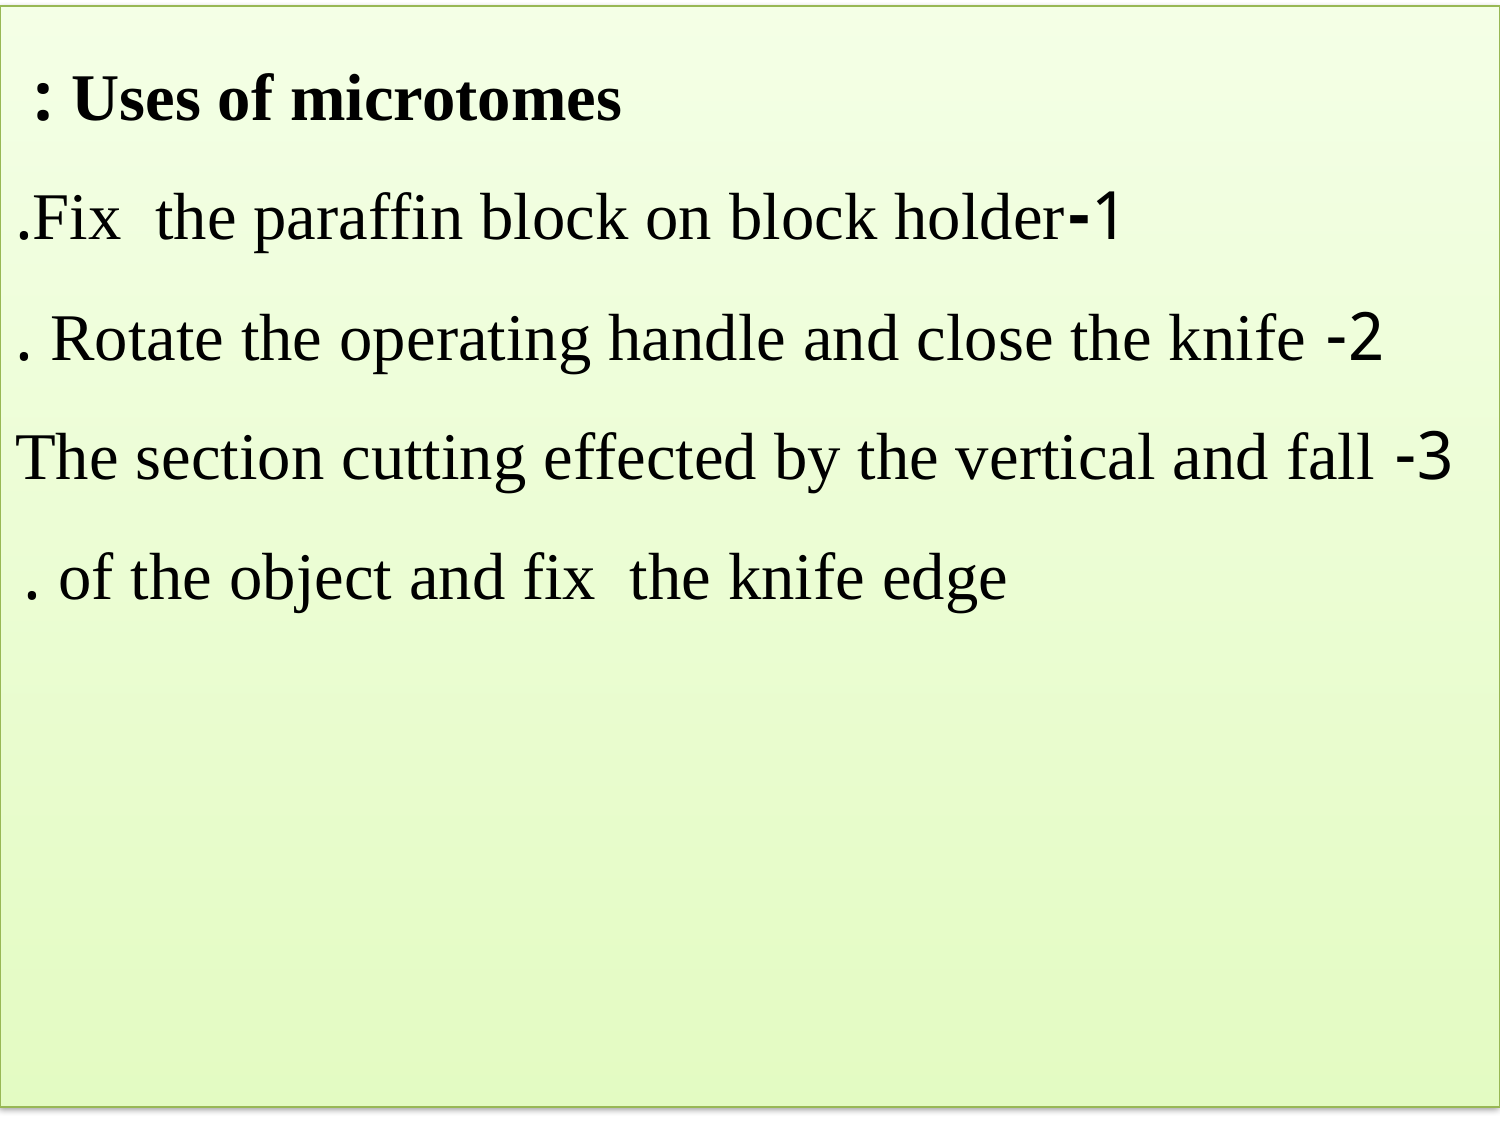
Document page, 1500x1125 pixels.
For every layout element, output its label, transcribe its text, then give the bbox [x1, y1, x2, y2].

text_box Uses of microtomes : 1-Fix the paraffin block on block holder. 2- Rotate the operating handle and close the knife . 3- The section cutting effected by the vertical and fall of the object and fix the knife edge . [0, 5, 1500, 1108]
